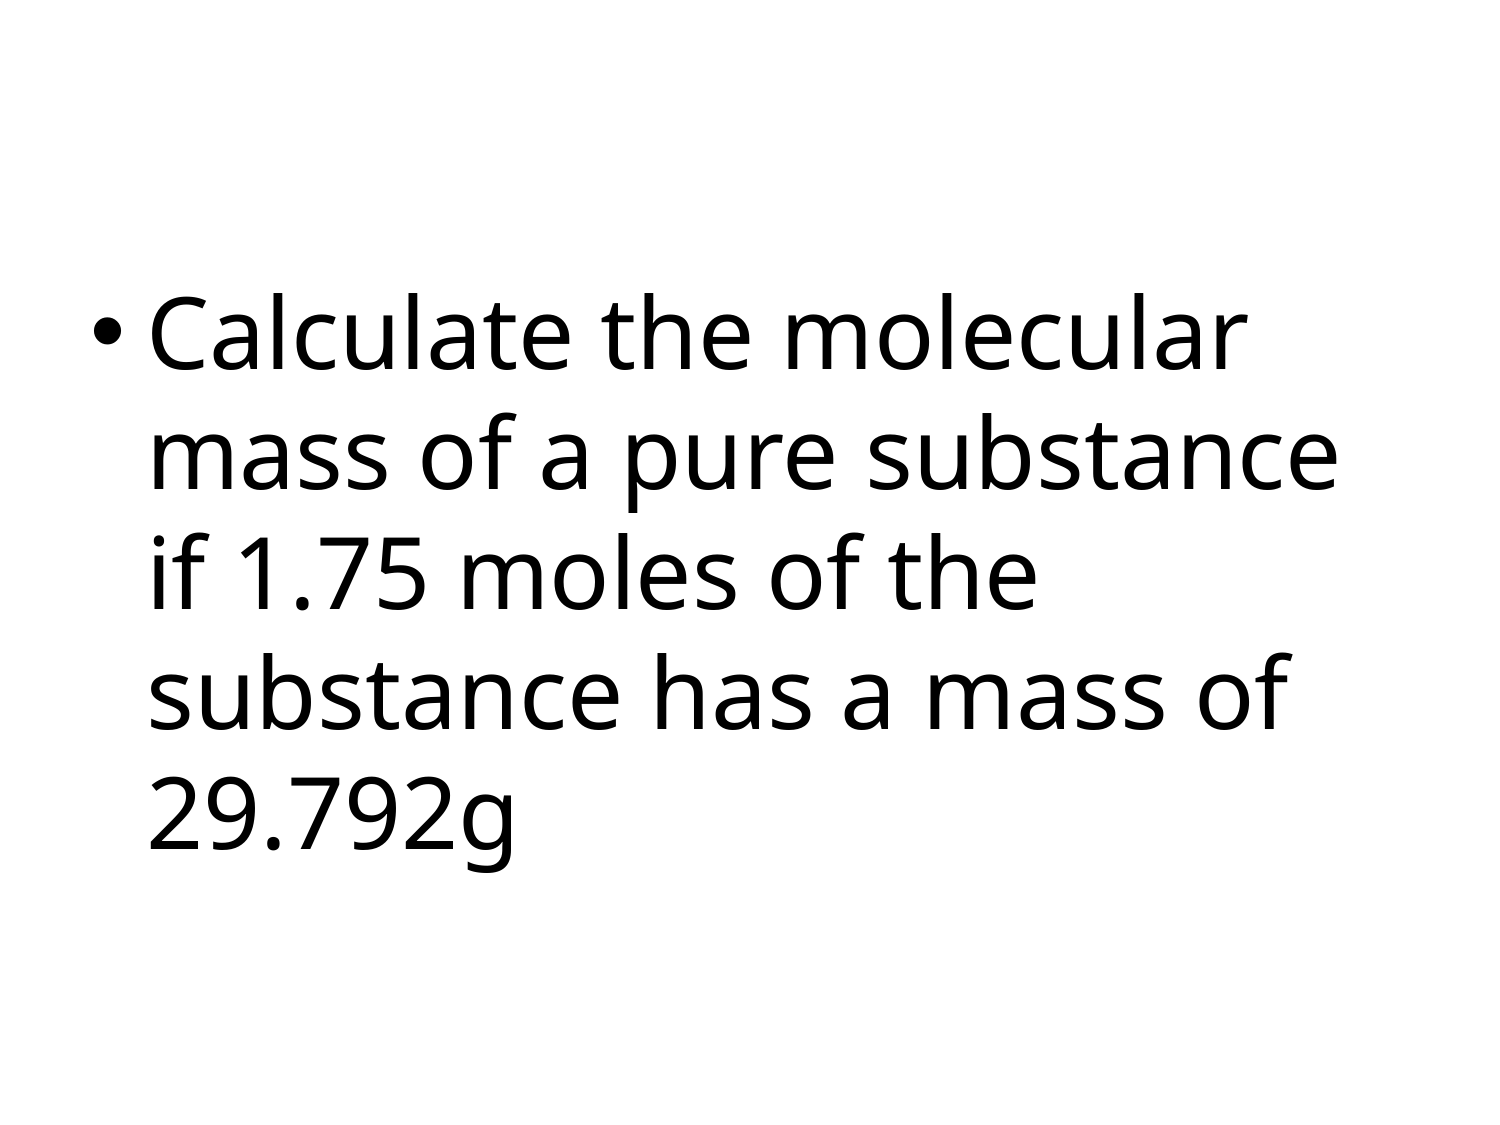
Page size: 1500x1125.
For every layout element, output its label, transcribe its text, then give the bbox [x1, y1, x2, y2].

list Calculate the molecular mass of a pure substance if 1.75 moles of the substance has a mass of 29.792g [75, 262, 1425, 1005]
